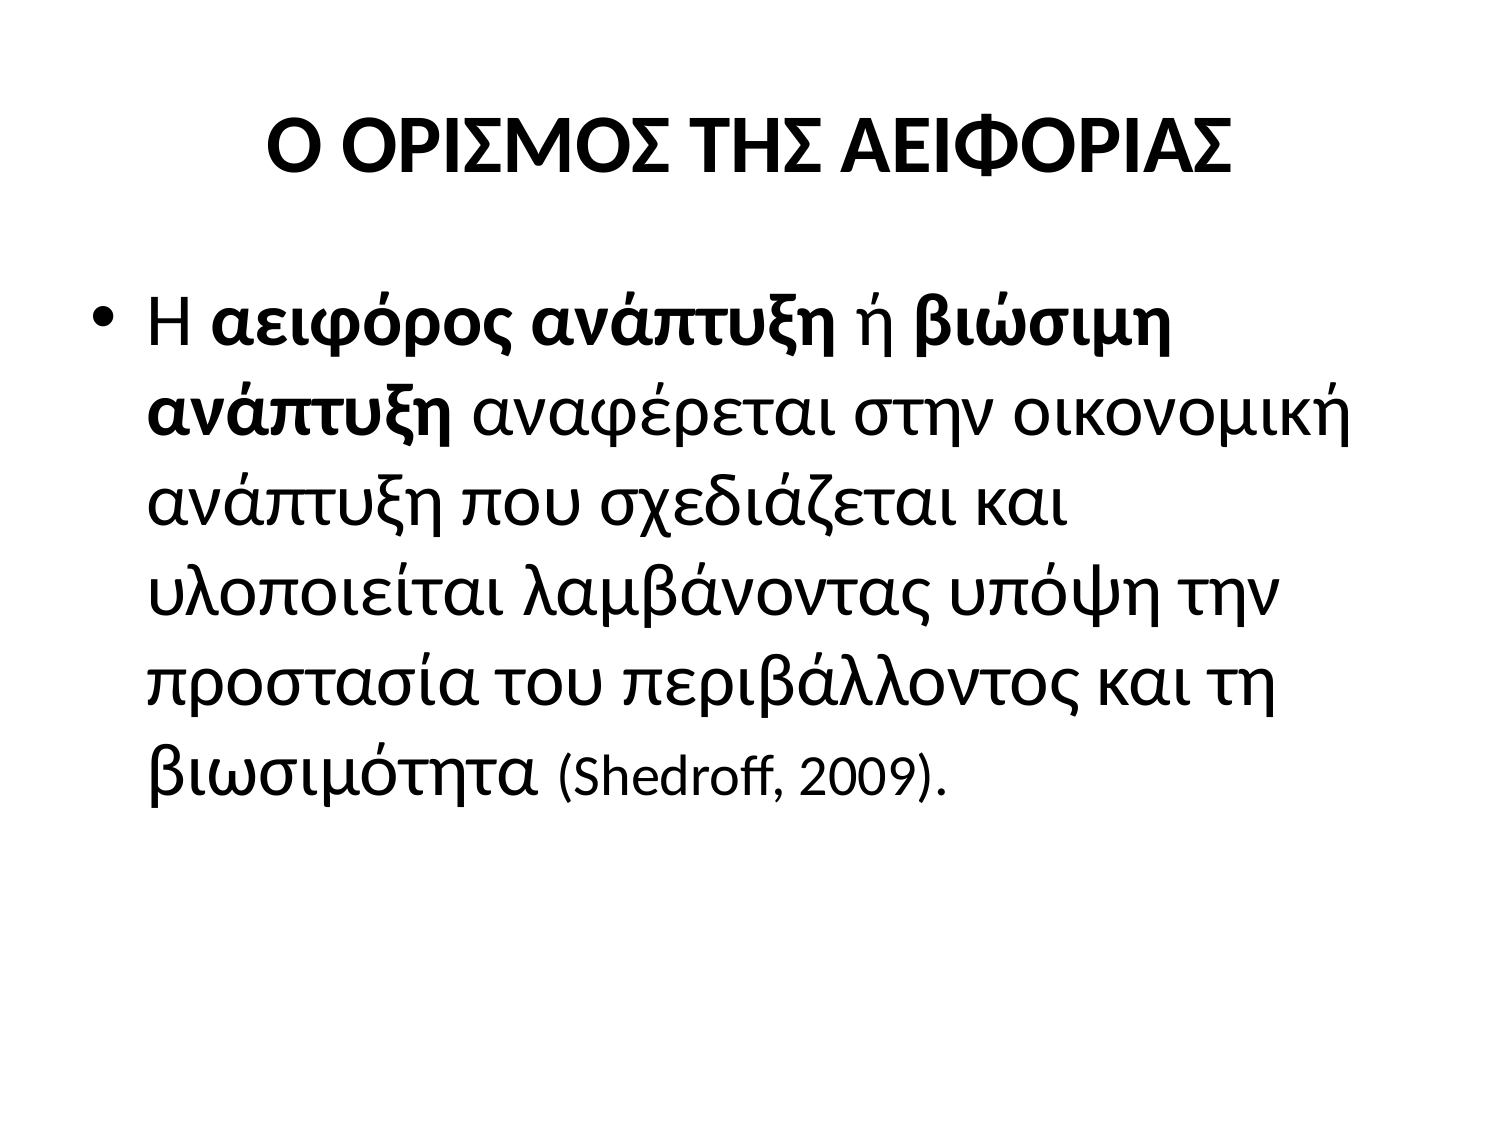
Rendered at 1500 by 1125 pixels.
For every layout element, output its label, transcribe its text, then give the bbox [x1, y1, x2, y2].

title Ο ΟΡΙΣΜΟΣ ΤΗΣ ΑΕΙΦΟΡΙΑΣ [75, 45, 1425, 233]
list Η αειφόρος ανάπτυξη ή βιώσιμη ανάπτυξη αναφέρεται στην οικονομική ανάπτυξη που σχεδιάζεται και υλοποιείται λαμβάνοντας υπόψη την προστασία του περιβάλλοντος και τη βιωσιμότητα (Shedroff, 2009). [75, 262, 1425, 1005]
